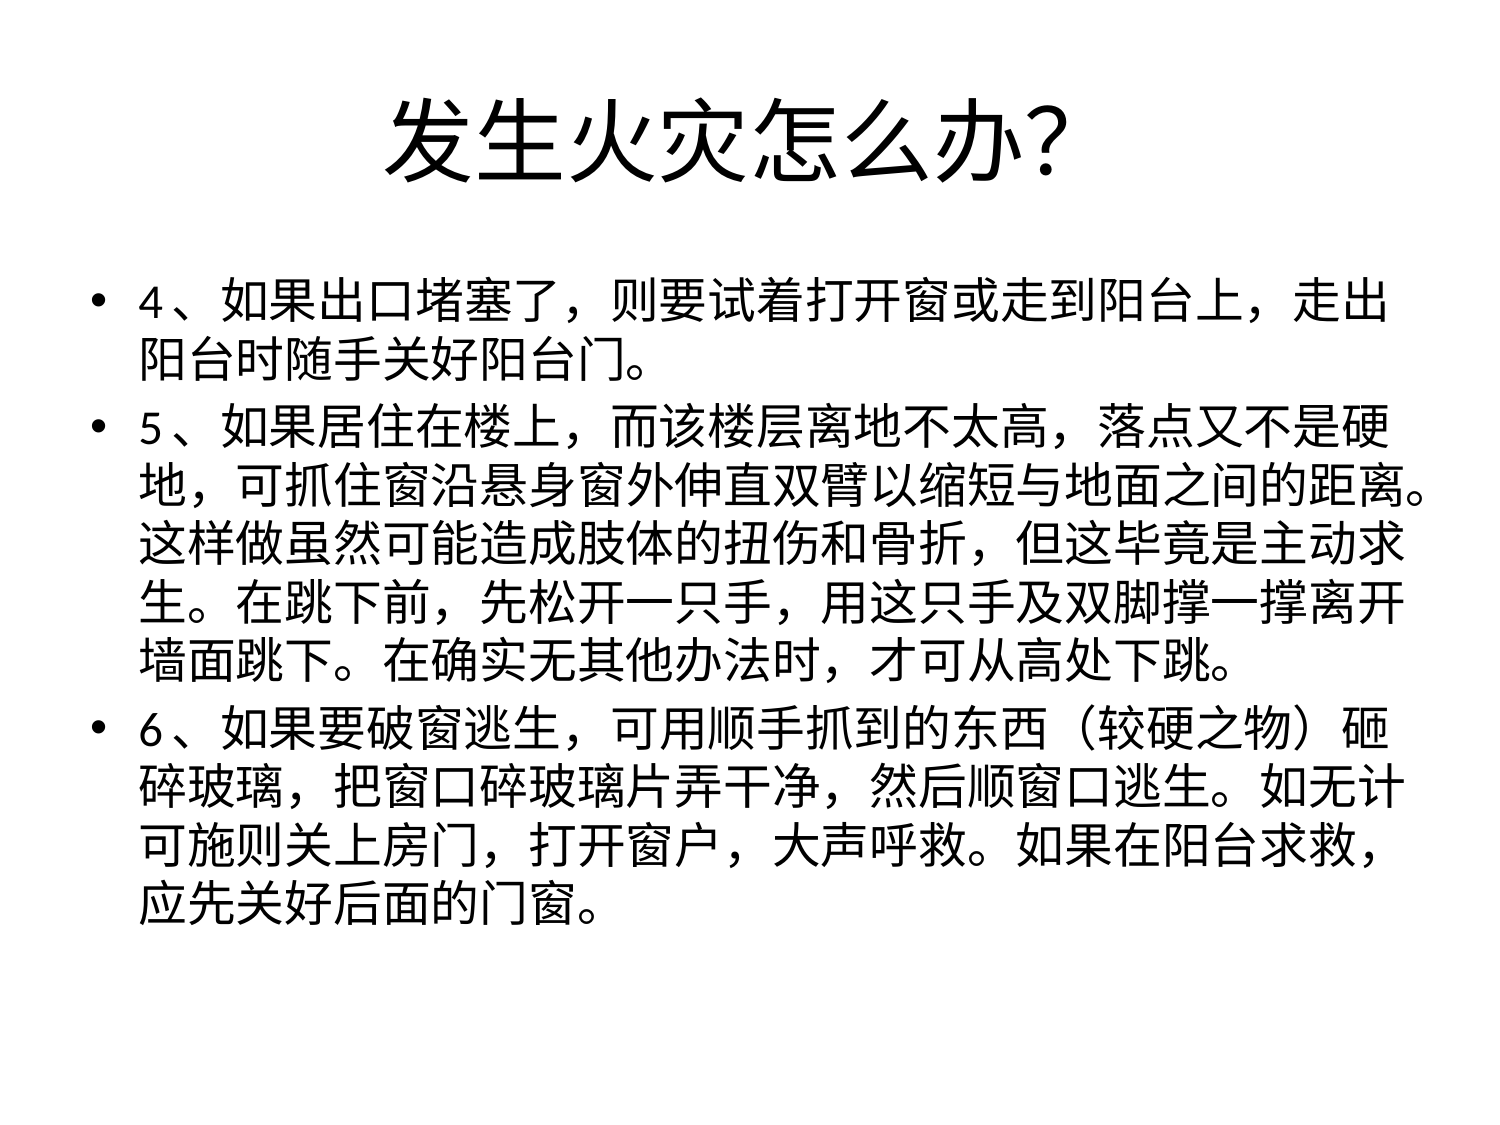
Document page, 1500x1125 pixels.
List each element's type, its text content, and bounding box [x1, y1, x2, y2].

title 发生火灾怎么办？ [75, 45, 1425, 233]
list 4、如果出口堵塞了，则要试着打开窗或走到阳台上，走出阳台时随手关好阳台门。 5、如果居住在楼上，而该楼层离地不太高，落点又不是硬地，可抓住窗沿悬身窗外伸直双臂以缩短与地面之间的距离。这样做虽然可能造成肢体的扭伤和骨折，但这毕竟是主动求生。在跳下前，先松开一只手，用这只手及双脚撑一撑离开墙面跳下。在确实无其他办法时，才可从高处下跳。 6、如果要破窗逃生，可用顺手抓到的东西（较硬之物）砸碎玻璃，把窗口碎玻璃片弄干净，然后顺窗口逃生。如无计可施则关上房门，打开窗户，大声呼救。如果在阳台求救，应先关好后面的门窗。 [75, 262, 1425, 1005]
